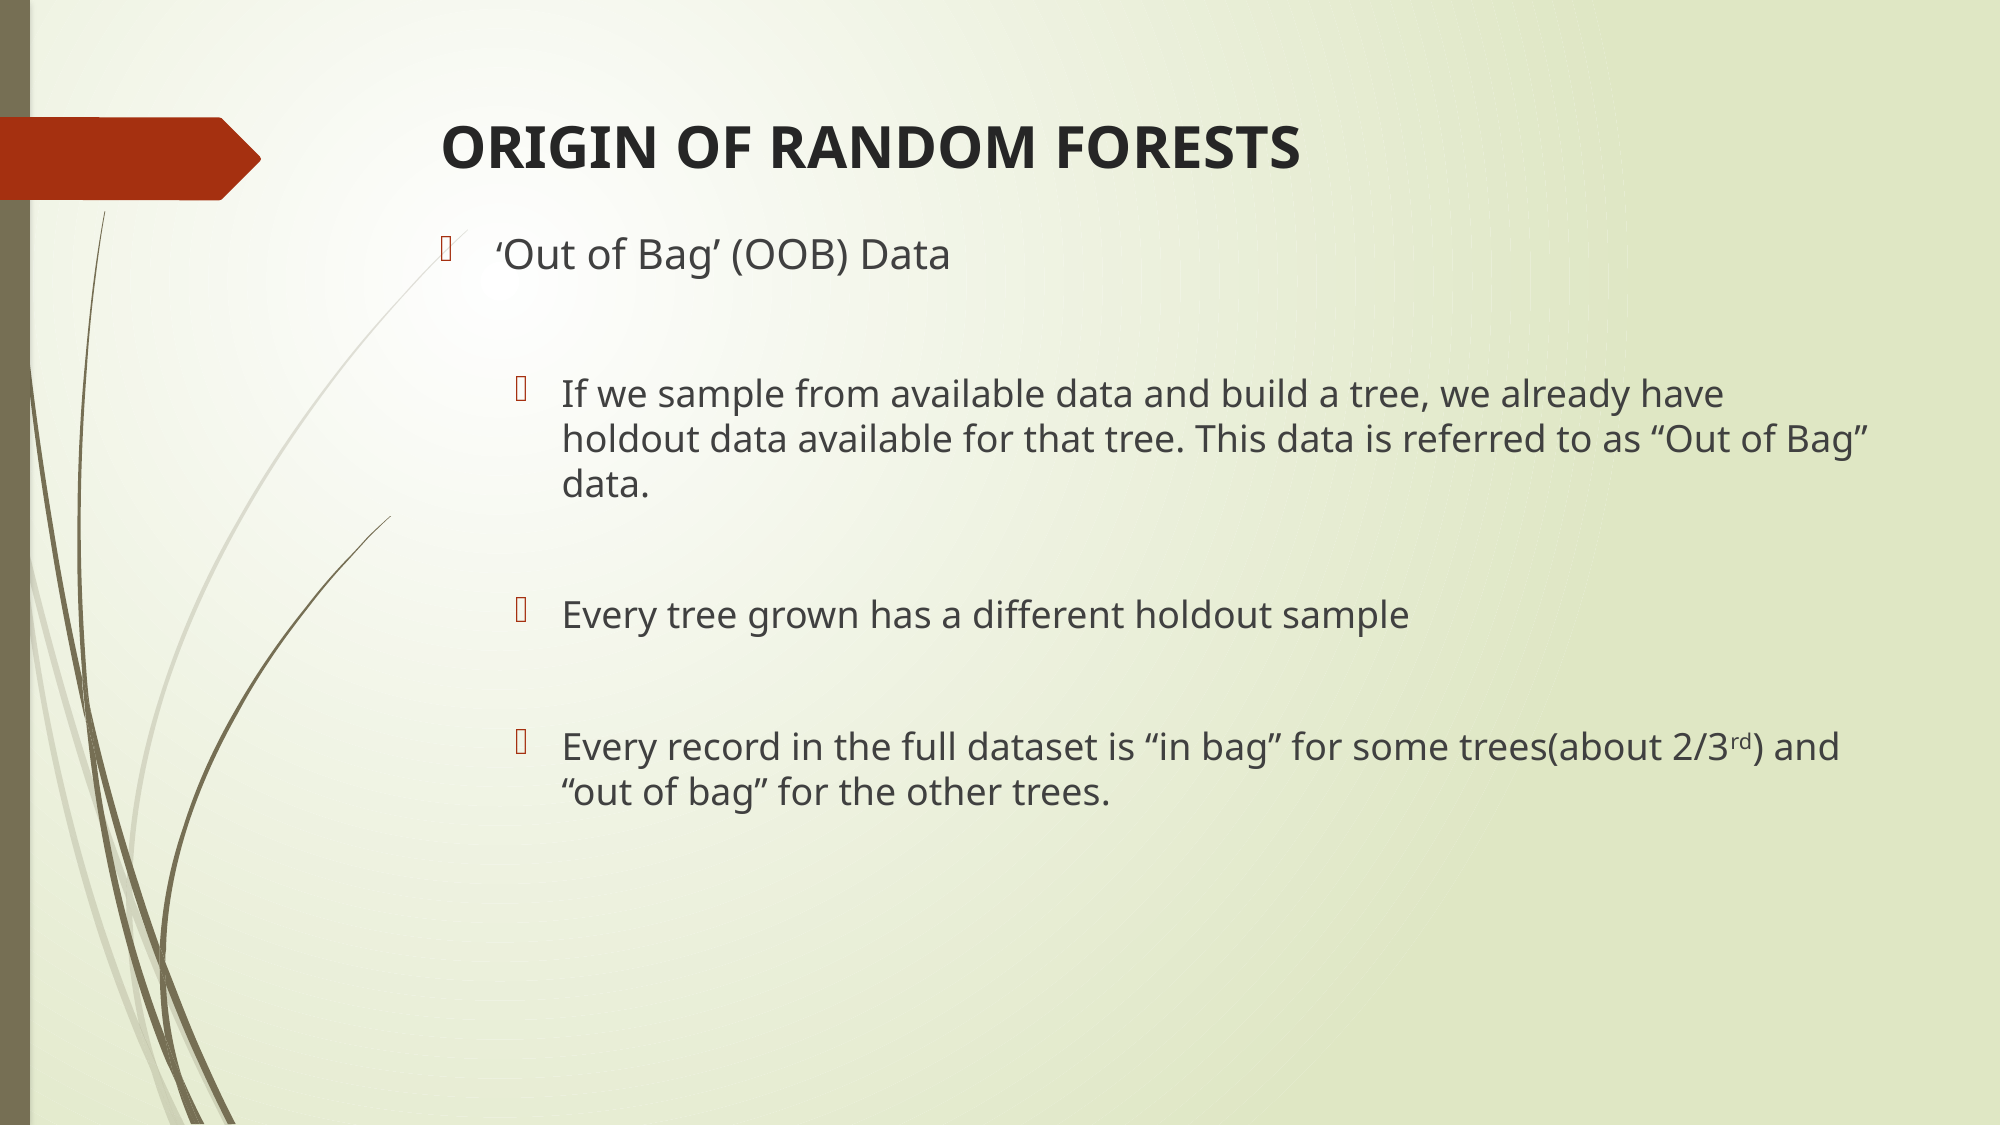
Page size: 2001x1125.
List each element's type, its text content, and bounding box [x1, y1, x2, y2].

list ‘Out of Bag’ (OOB) Data If we sample from available data and build a tree, we already have holdout data available for that tree. This data is referred to as “Out of Bag” data. Every tree grown has a different holdout sample Every record in the full dataset is “in bag” for some trees(about 2/3rd) and “out of bag” for the other trees. [424, 220, 1888, 970]
title ORIGIN OF RANDOM FORESTS [425, 102, 1888, 203]
